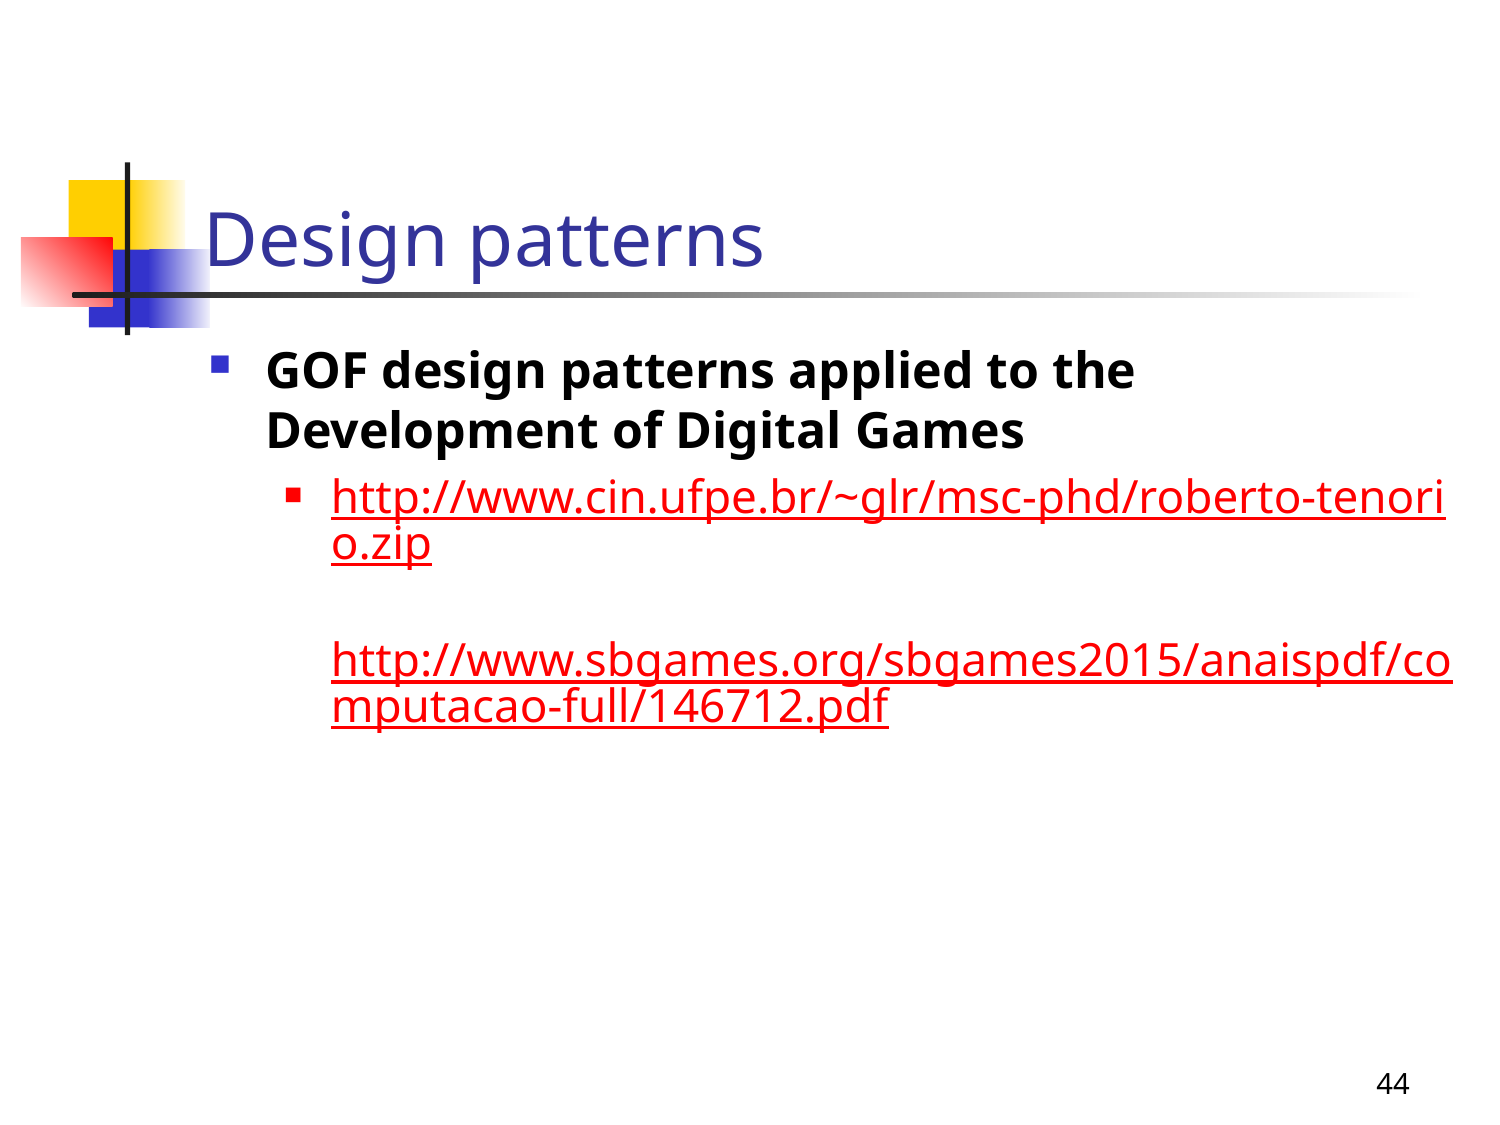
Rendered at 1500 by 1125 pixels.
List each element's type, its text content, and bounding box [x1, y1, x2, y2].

title Design patterns [188, 101, 1468, 289]
slide_number 44 [1112, 1037, 1426, 1113]
list GOF design patterns applied to the Development of Digital Games http://www.cin.ufpe.br/~glr/msc-phd/roberto-tenorio.zip http://www.sbgames.org/sbgames2015/anaispdf/computacao-full/146712.pdf [193, 331, 1469, 1006]
